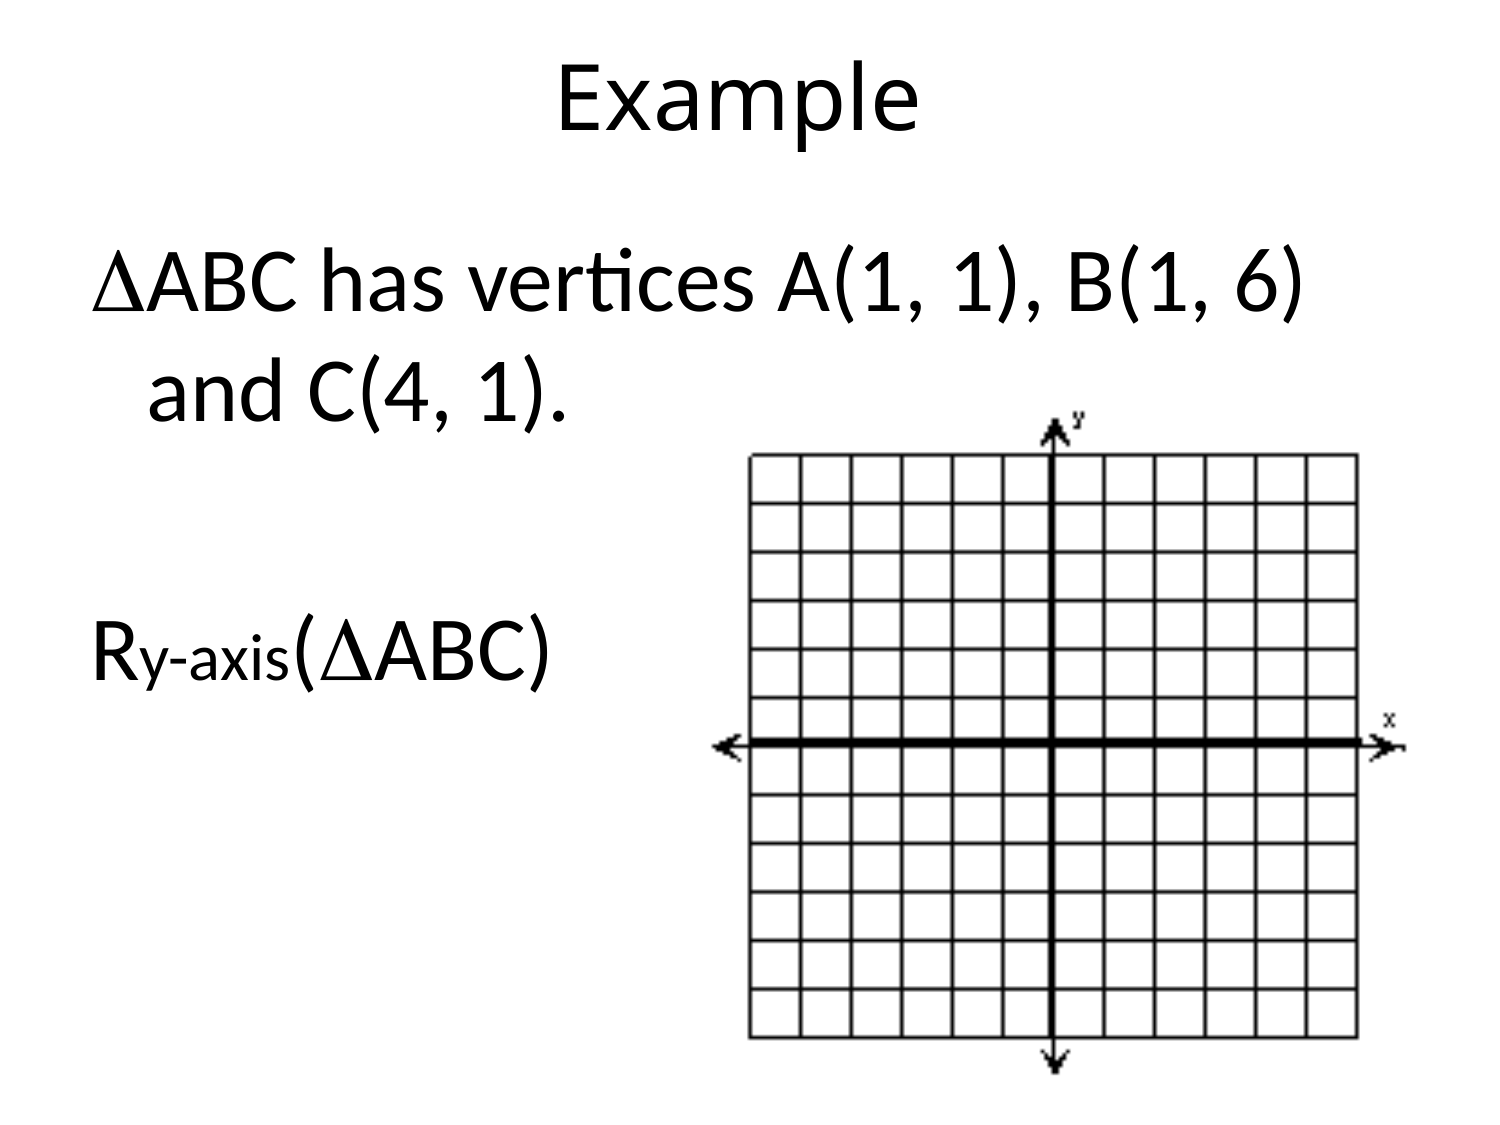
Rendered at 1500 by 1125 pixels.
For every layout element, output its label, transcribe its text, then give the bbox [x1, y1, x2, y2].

title Example [75, 0, 1425, 188]
picture [699, 391, 1426, 1103]
list ABC has vertices A(1, 1), B(1, 6) and C(4, 1). Ry-axis(ABC) [75, 212, 1425, 1005]
